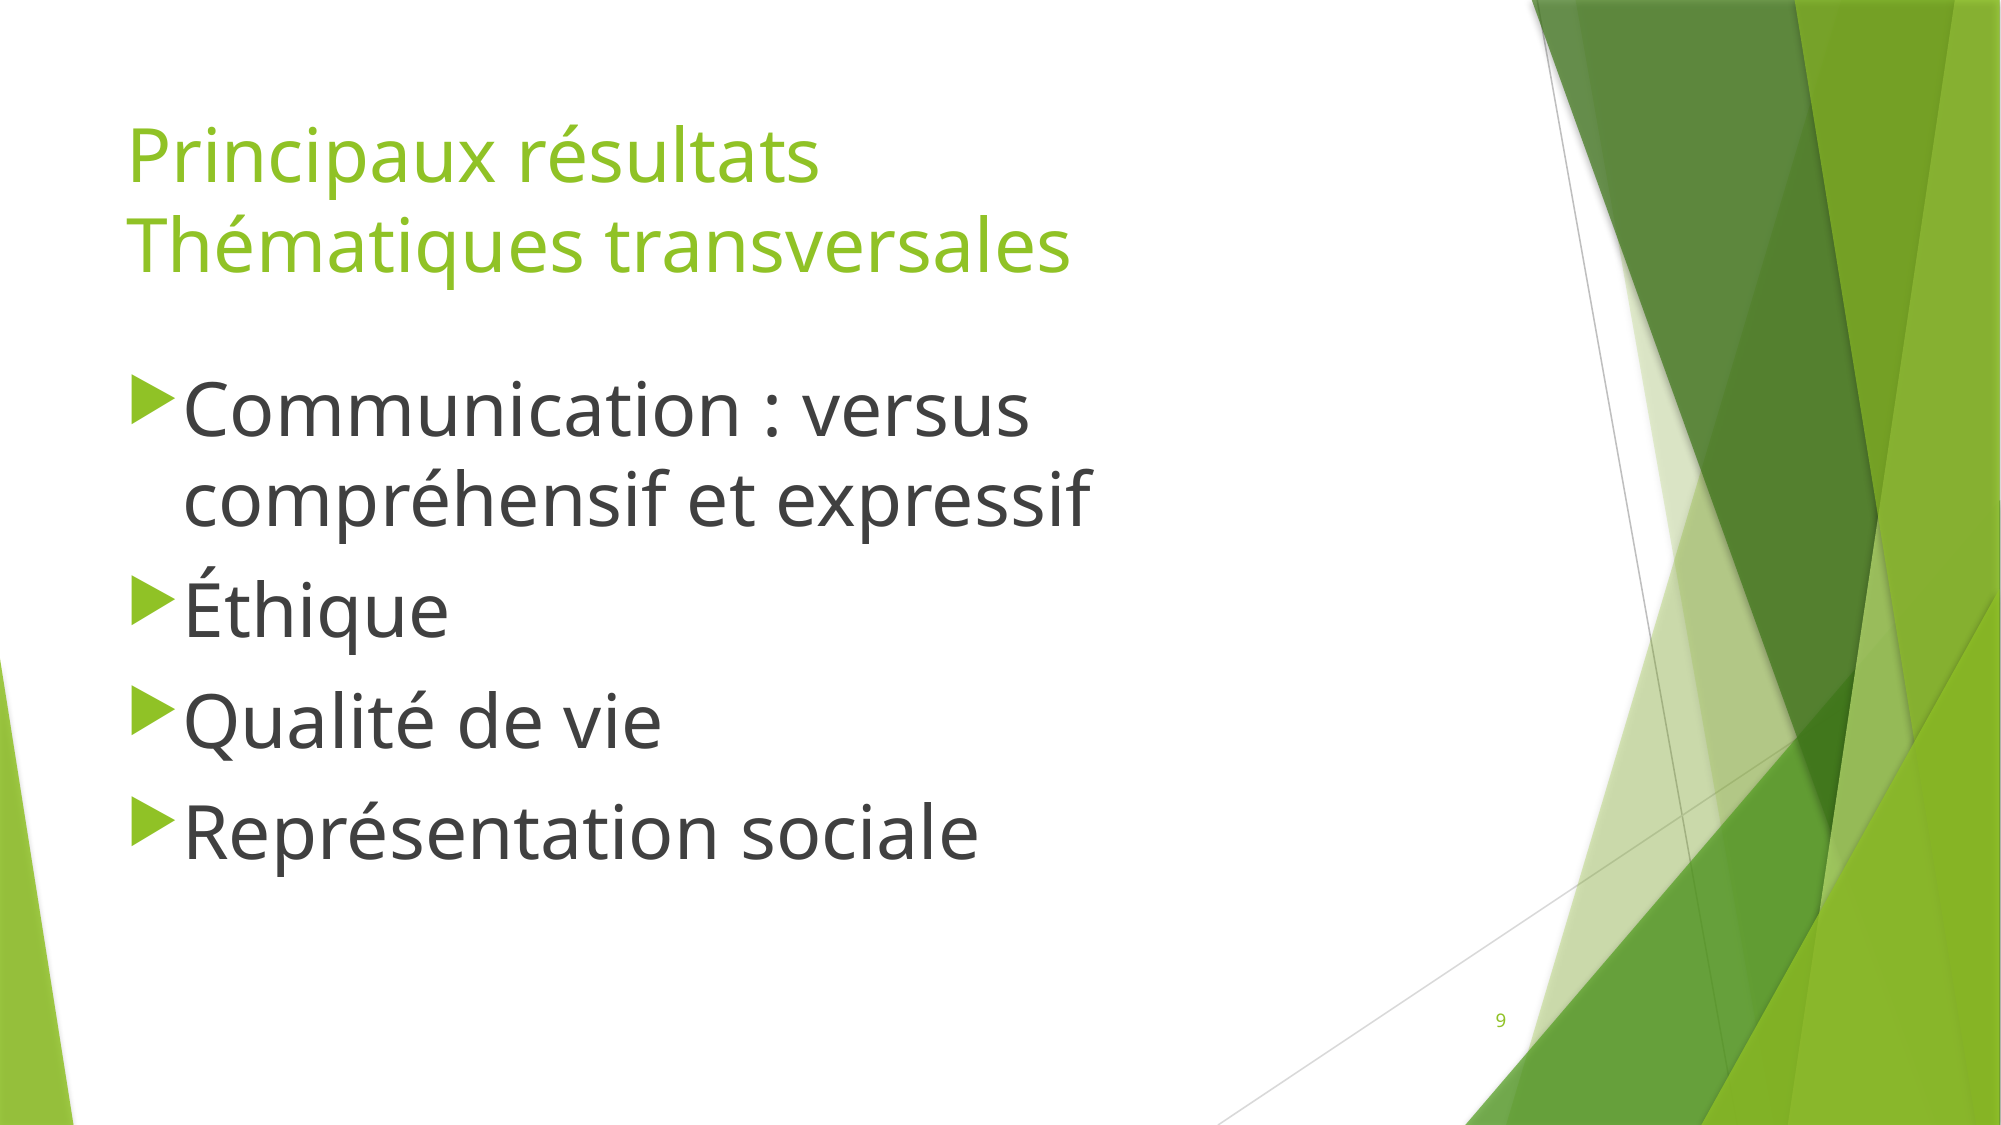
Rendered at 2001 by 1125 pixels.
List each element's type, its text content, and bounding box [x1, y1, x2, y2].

list Communication : versus compréhensif et expressif Éthique Qualité de vie Représentation sociale [111, 354, 1522, 992]
title Principaux résultats Thématiques transversales [111, 99, 1522, 317]
slide_number 9 [1409, 991, 1522, 1051]
